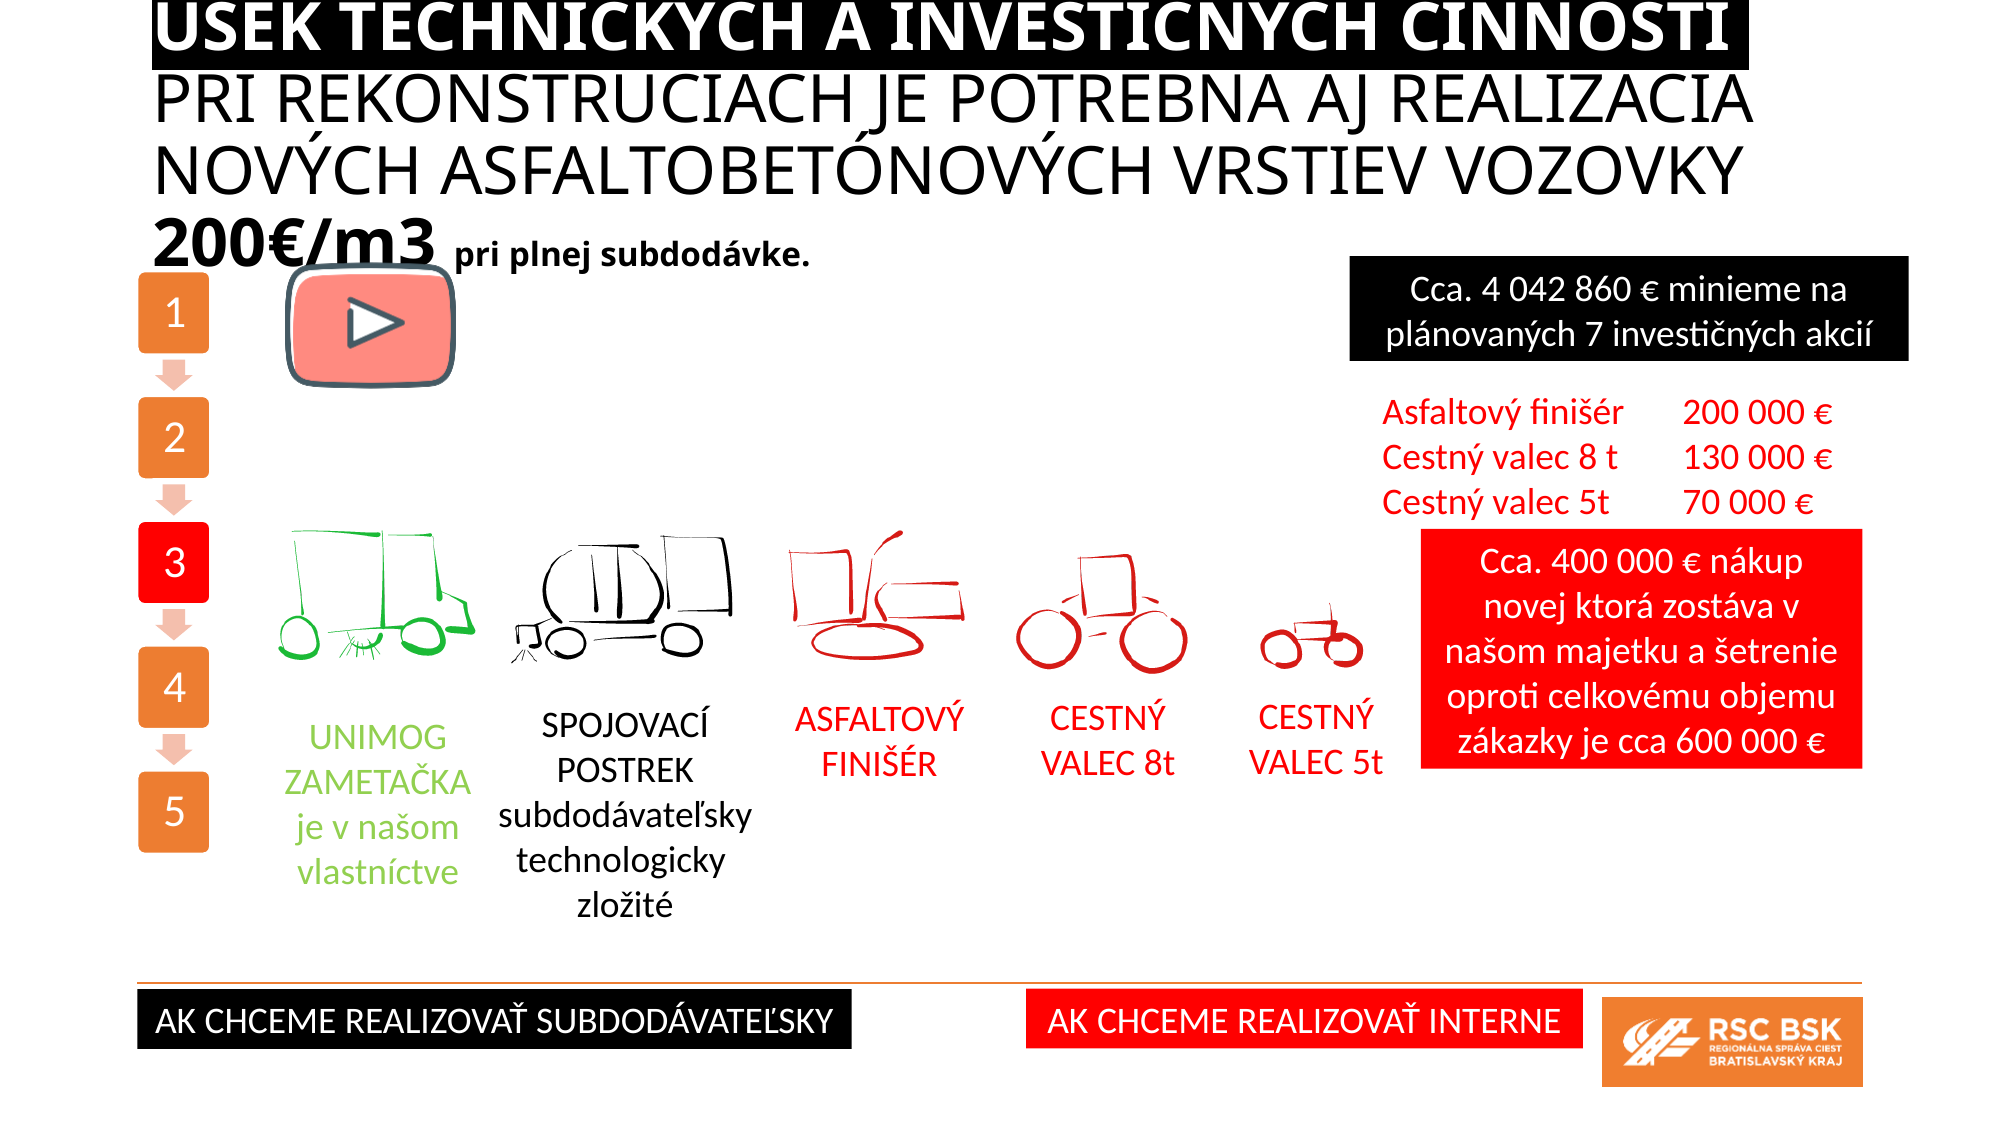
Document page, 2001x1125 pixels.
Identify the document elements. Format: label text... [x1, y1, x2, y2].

text_box AK CHCEME REALIZOVAŤ INTERNE [1026, 988, 1583, 1049]
text_box CESTNÝ VALEC 8t [795, 731, 1421, 791]
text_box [137, 271, 211, 854]
text_box Cca. 4 042 860 € minieme na plánovaných 7 investičných akcií [1349, 256, 1909, 361]
text_box SPOJOVACÍ POSTREK subdodávateľsky technologicky zložité [312, 731, 938, 933]
picture [218, 450, 1447, 731]
text_box UNIMOG ZAMETAČKA je v našom vlastníctve [254, 731, 312, 900]
title ÚSEK TECHNICKÝCH A INVESTIČNÝCH ČINNOSTÍ PRI REKONŠTRUCIÁCH JE POTREBNÁ AJ REALIZÁCIA NOVÝCH ASFALTOBETÓNOVÝCH VRSTIEV VOZOVKY 200€/m3 pri plnej subdodávke. [137, 28, 1863, 246]
picture [279, 234, 462, 417]
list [1602, 997, 1863, 1087]
text_box Cca. 400 000 € nákup novej ktorá zostáva v našom majetku a šetrenie oproti celkovému objemu zákazky je cca 600 000 € [1420, 530, 1863, 769]
text_box Asfaltový finišér 200 000 € Cestný valec 8 t 130 000 € Cestný valec 5t 70 000 € [1367, 379, 1891, 530]
text_box AK CHCEME REALIZOVAŤ SUBDODÁVATEĽSKY [137, 989, 852, 1049]
text_box ASFALTOVÝ FINIŠÉR [566, 731, 1193, 792]
text_box CESTNÝ VALEC 5t [1003, 731, 1629, 790]
